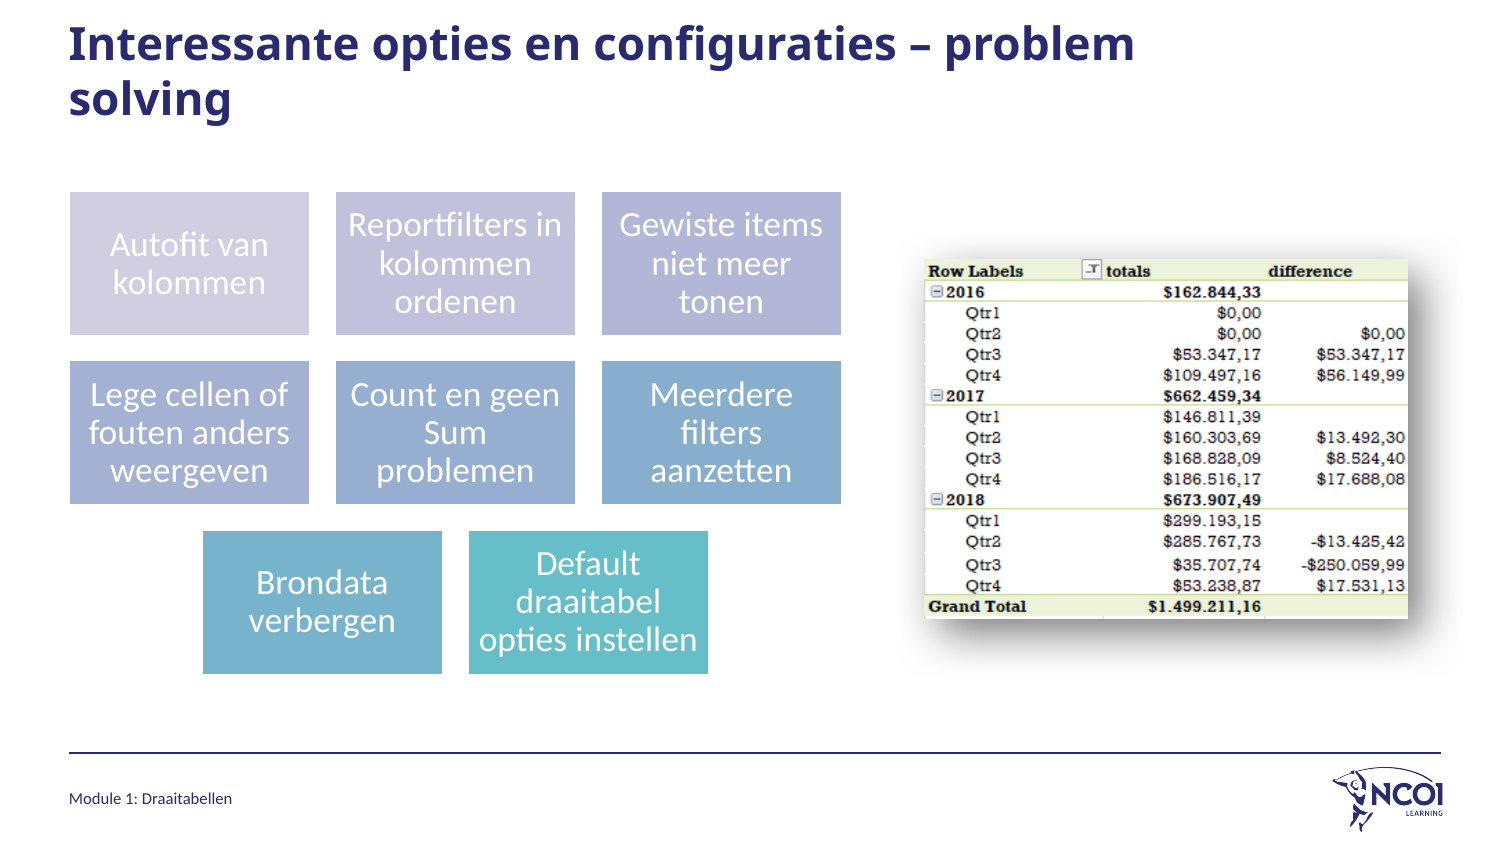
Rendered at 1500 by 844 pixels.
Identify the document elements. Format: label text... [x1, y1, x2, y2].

picture [1310, 743, 1465, 844]
picture [924, 259, 1408, 619]
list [68, 146, 843, 720]
footer Module 1: Draaitabellen [53, 775, 561, 821]
title Interessante opties en configuraties – problem solving [68, 23, 1264, 125]
